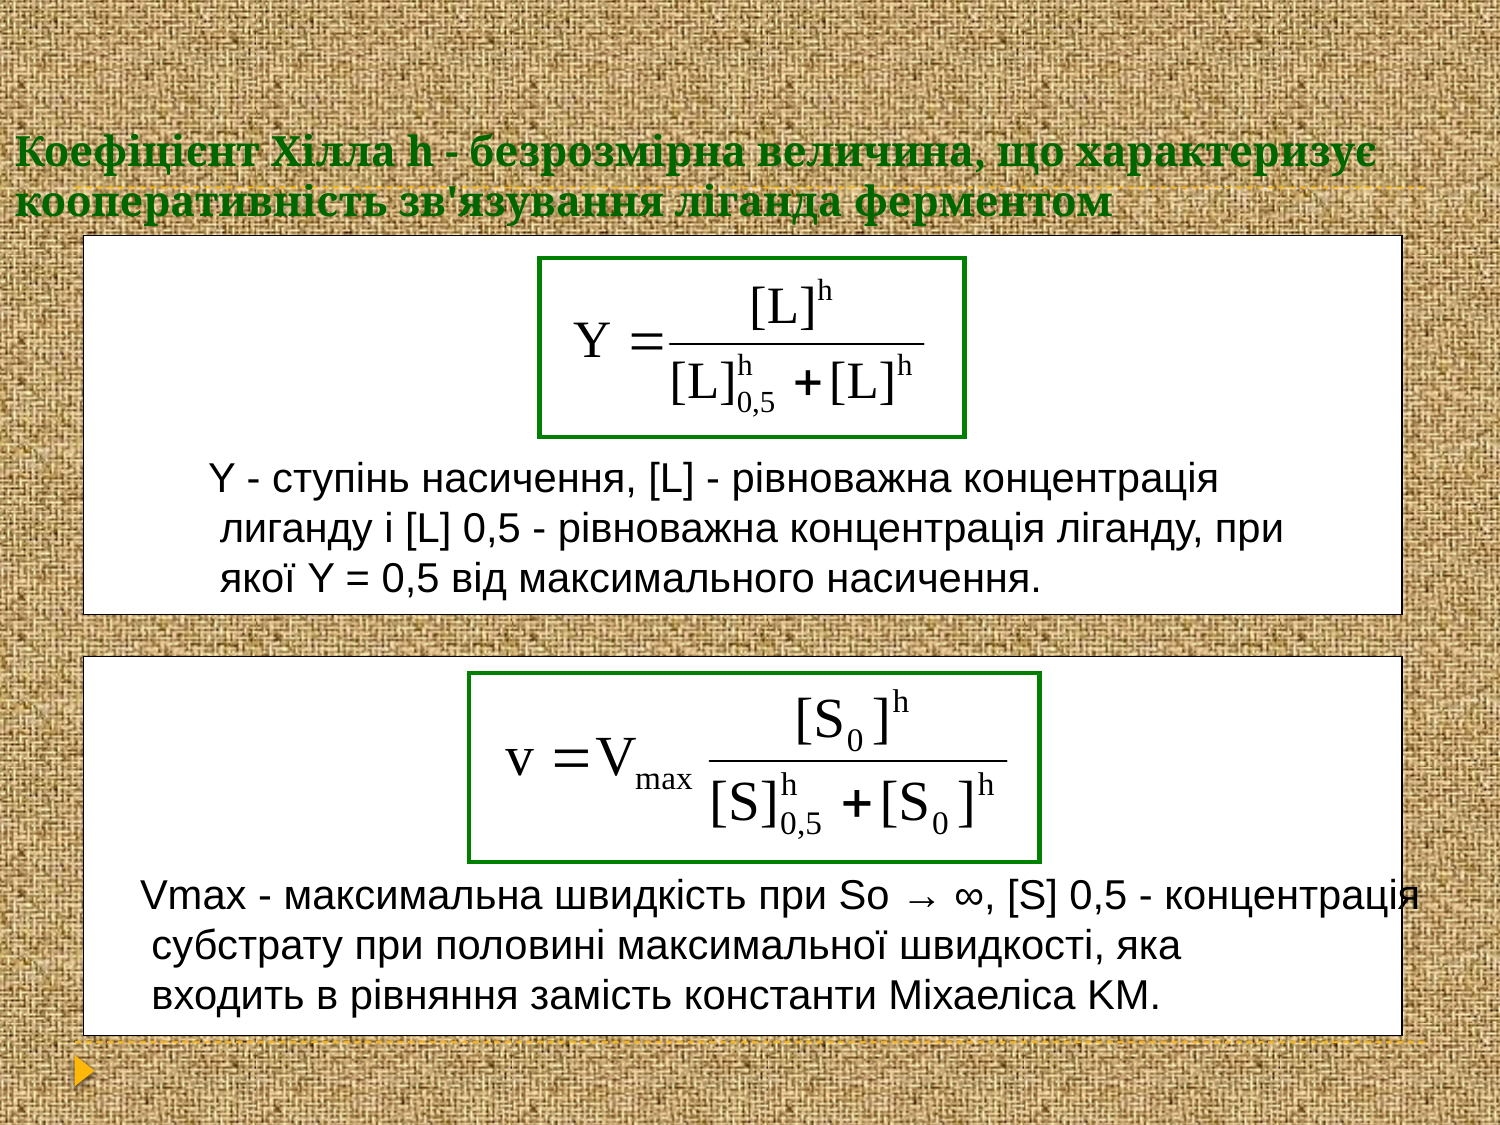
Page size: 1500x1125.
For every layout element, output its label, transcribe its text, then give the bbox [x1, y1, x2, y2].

text_box [83, 656, 1403, 1036]
text_box [83, 525, 1403, 615]
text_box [564, 264, 936, 428]
text_box [468, 672, 1040, 863]
picture [0, 0, 1500, 524]
picture [0, 525, 1500, 1125]
text_box [83, 235, 1403, 524]
text_box [539, 258, 965, 438]
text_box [495, 676, 1020, 852]
title Коефіцієнт Хілла h - безрозмірна величина, що характеризує кооперативність зв'язування ліганда ферментом [0, 45, 1459, 233]
text_box Y - ступінь насичення, [L] - рівноважна концентрація лиганду і [L] 0,5 - рівноважна концентрація ліганду, при якої Y = 0,5 від максимального насичення. [193, 443, 1311, 609]
text_box Vmax - максимальна швидкість при Sо → ∞, [S] 0,5 - концентрація субстрату при половині максимальної швидкості, яка входить в рівняння замість константи Міхаеліса KМ. [125, 860, 1448, 1025]
